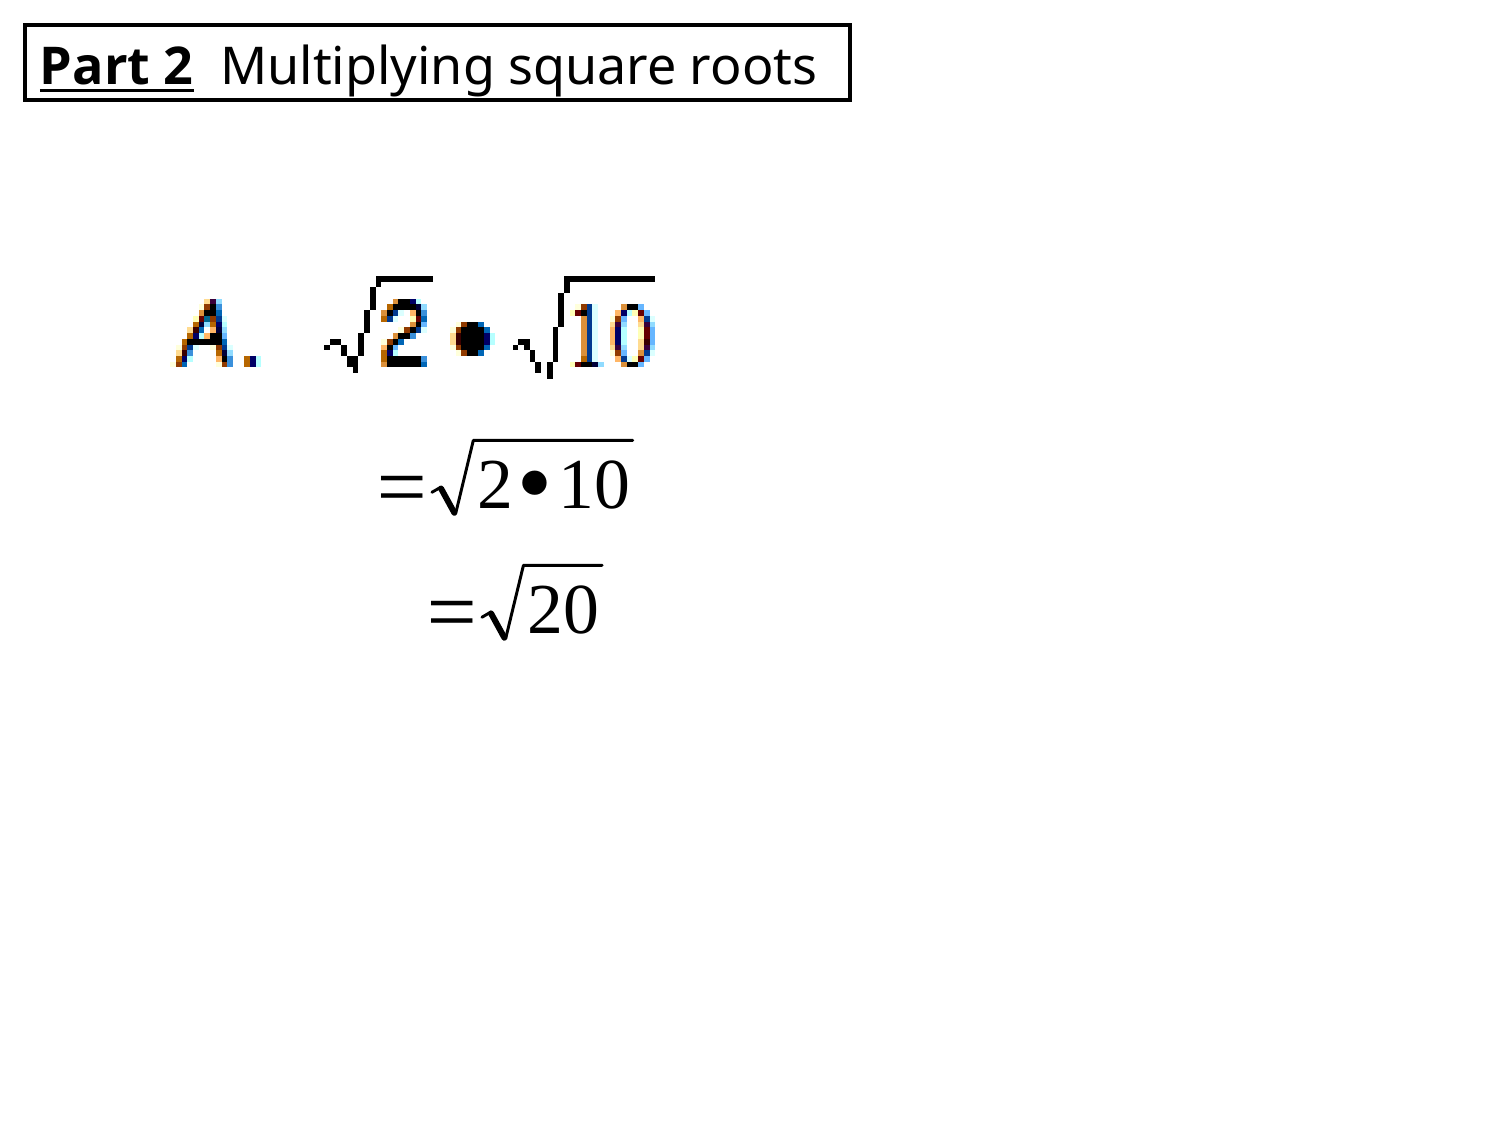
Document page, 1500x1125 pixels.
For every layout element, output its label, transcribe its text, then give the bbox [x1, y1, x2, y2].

text_box Part 2 Multiplying square roots [24, 24, 850, 100]
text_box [362, 424, 650, 533]
picture [124, 162, 787, 488]
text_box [412, 549, 616, 658]
